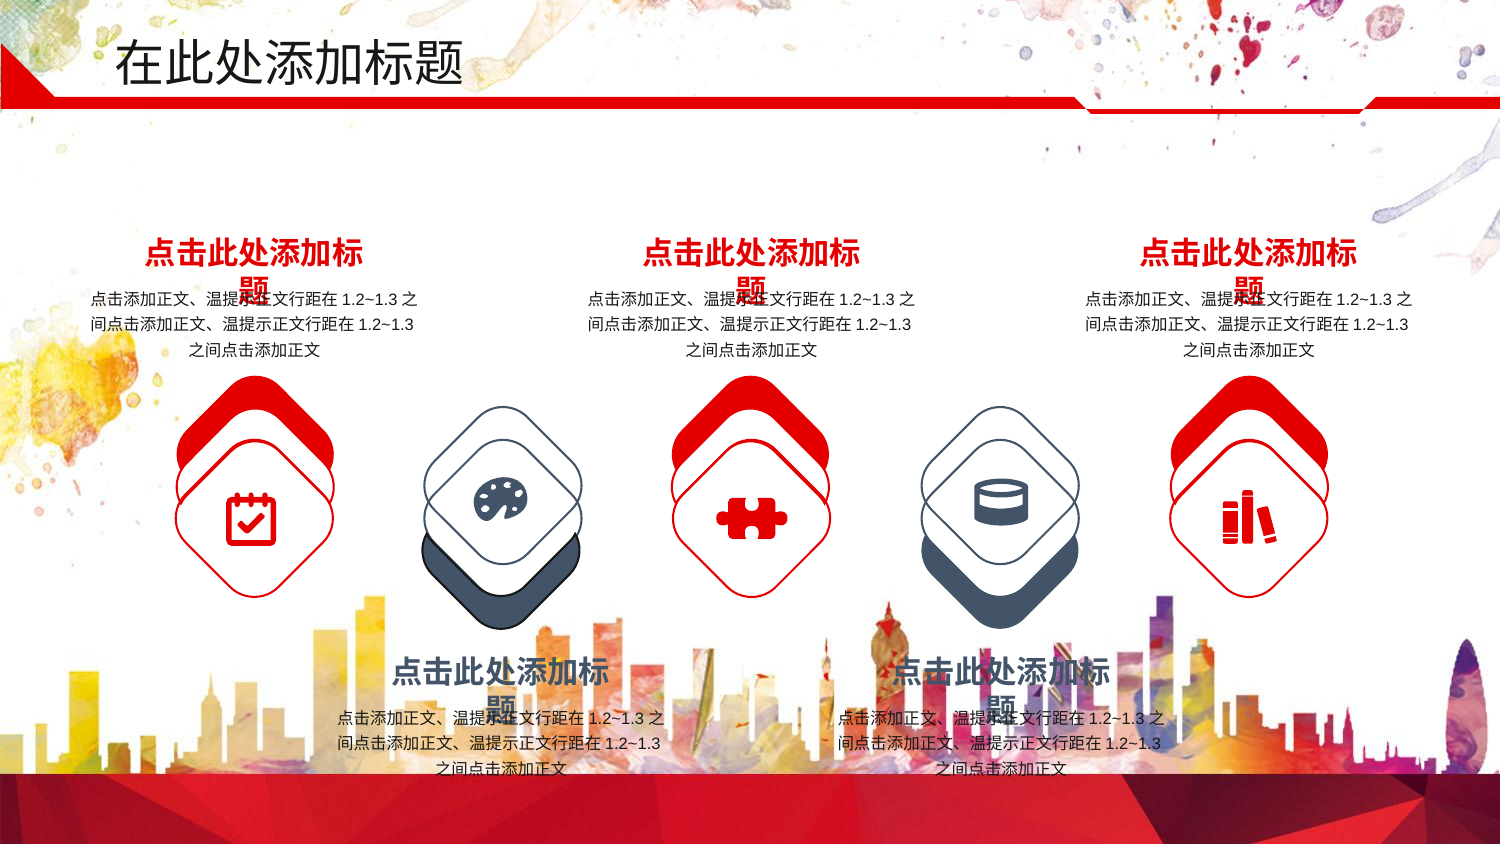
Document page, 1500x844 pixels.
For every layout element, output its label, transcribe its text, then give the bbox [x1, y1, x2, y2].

text_box 点击此处添加标题 [862, 645, 1140, 694]
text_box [934, 419, 1066, 617]
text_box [436, 419, 569, 617]
text_box 点击添加正文、温提示正文行距在1.2~1.3之间点击添加正文、温提示正文行距在1.2~1.3之间点击添加正文 [572, 275, 931, 367]
picture [0, 0, 1500, 109]
text_box 点击添加正文、温提示正文行距在1.2~1.3之间点击添加正文、温提示正文行距在1.2~1.3之间点击添加正文 [821, 694, 1181, 787]
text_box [685, 388, 818, 584]
picture [0, 109, 1500, 844]
text_box 点击添加正文、温提示正文行距在1.2~1.3之间点击添加正文、温提示正文行距在1.2~1.3之间点击添加正文 [74, 275, 434, 367]
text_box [1183, 388, 1315, 584]
text_box 点击此处添加标题 [612, 226, 891, 275]
text_box 点击此处添加标题 [115, 226, 393, 275]
text_box 在此处添加标题 [99, 24, 480, 99]
text_box 点击此处添加标题 [362, 645, 640, 694]
text_box 点击添加正文、温提示正文行距在1.2~1.3之间点击添加正文、温提示正文行距在1.2~1.3之间点击添加正文 [321, 694, 681, 787]
text_box 点击此处添加标题 [1110, 226, 1388, 275]
text_box 点击添加正文、温提示正文行距在1.2~1.3之间点击添加正文、温提示正文行距在1.2~1.3之间点击添加正文 [1069, 275, 1429, 367]
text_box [188, 388, 321, 584]
